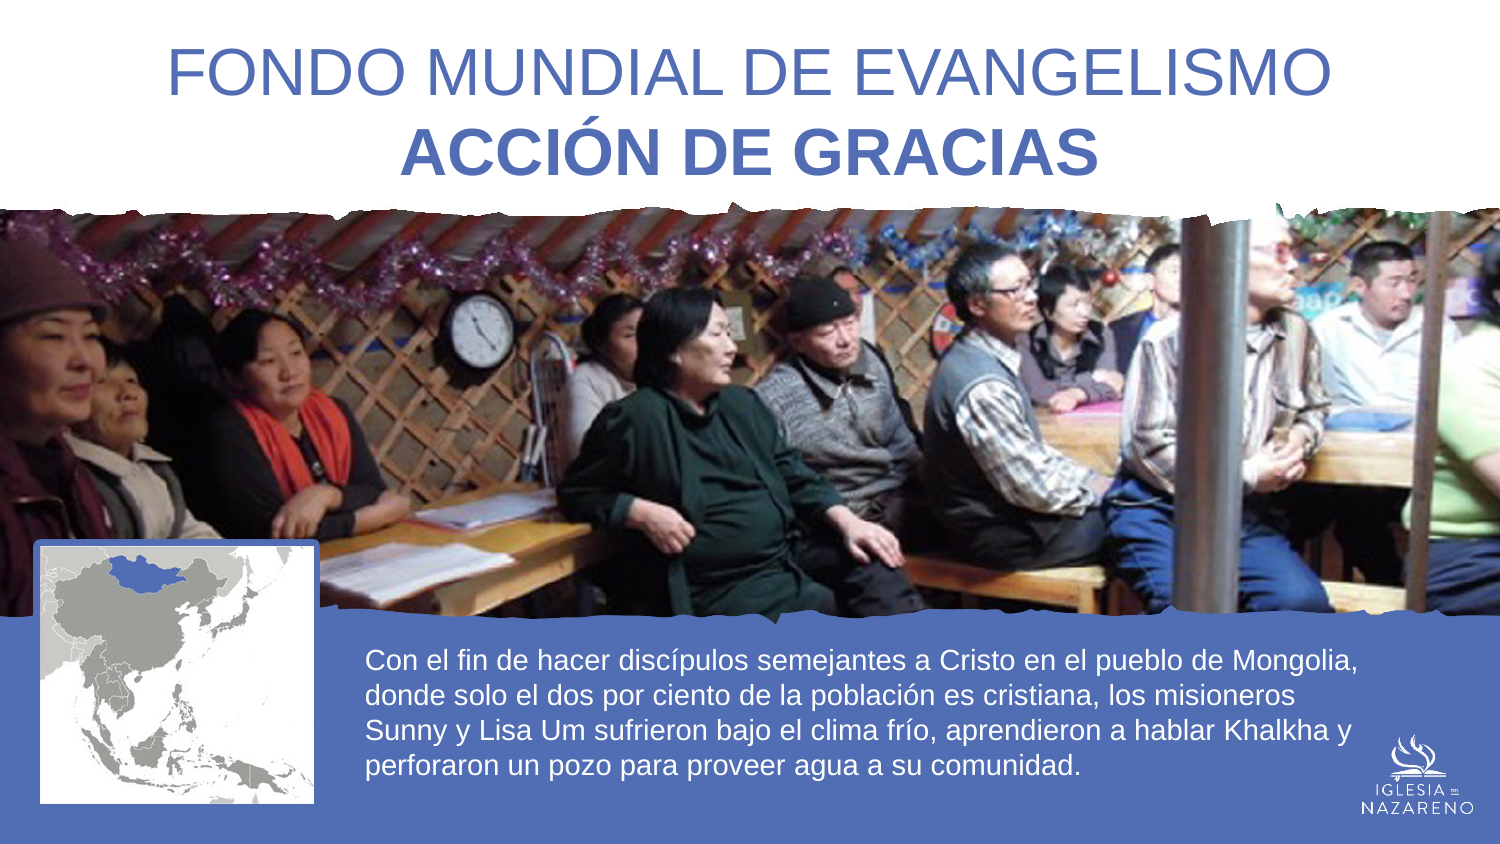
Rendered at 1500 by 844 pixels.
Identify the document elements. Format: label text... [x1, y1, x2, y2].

text_box Con el fin de hacer discípulos semejantes a Cristo en el pueblo de Mongolia, donde solo el dos por ciento de la población es cristiana, los misioneros Sunny y Lisa Um sufrieron bajo el clima frío, aprendieron a hablar Khalkha y perforaron un pozo para proveer agua a su comunidad. [350, 634, 1375, 789]
text_box Fondo Mundial de Evangelismo Acción de Gracias [12, 21, 1488, 197]
picture [0, 0, 1500, 844]
